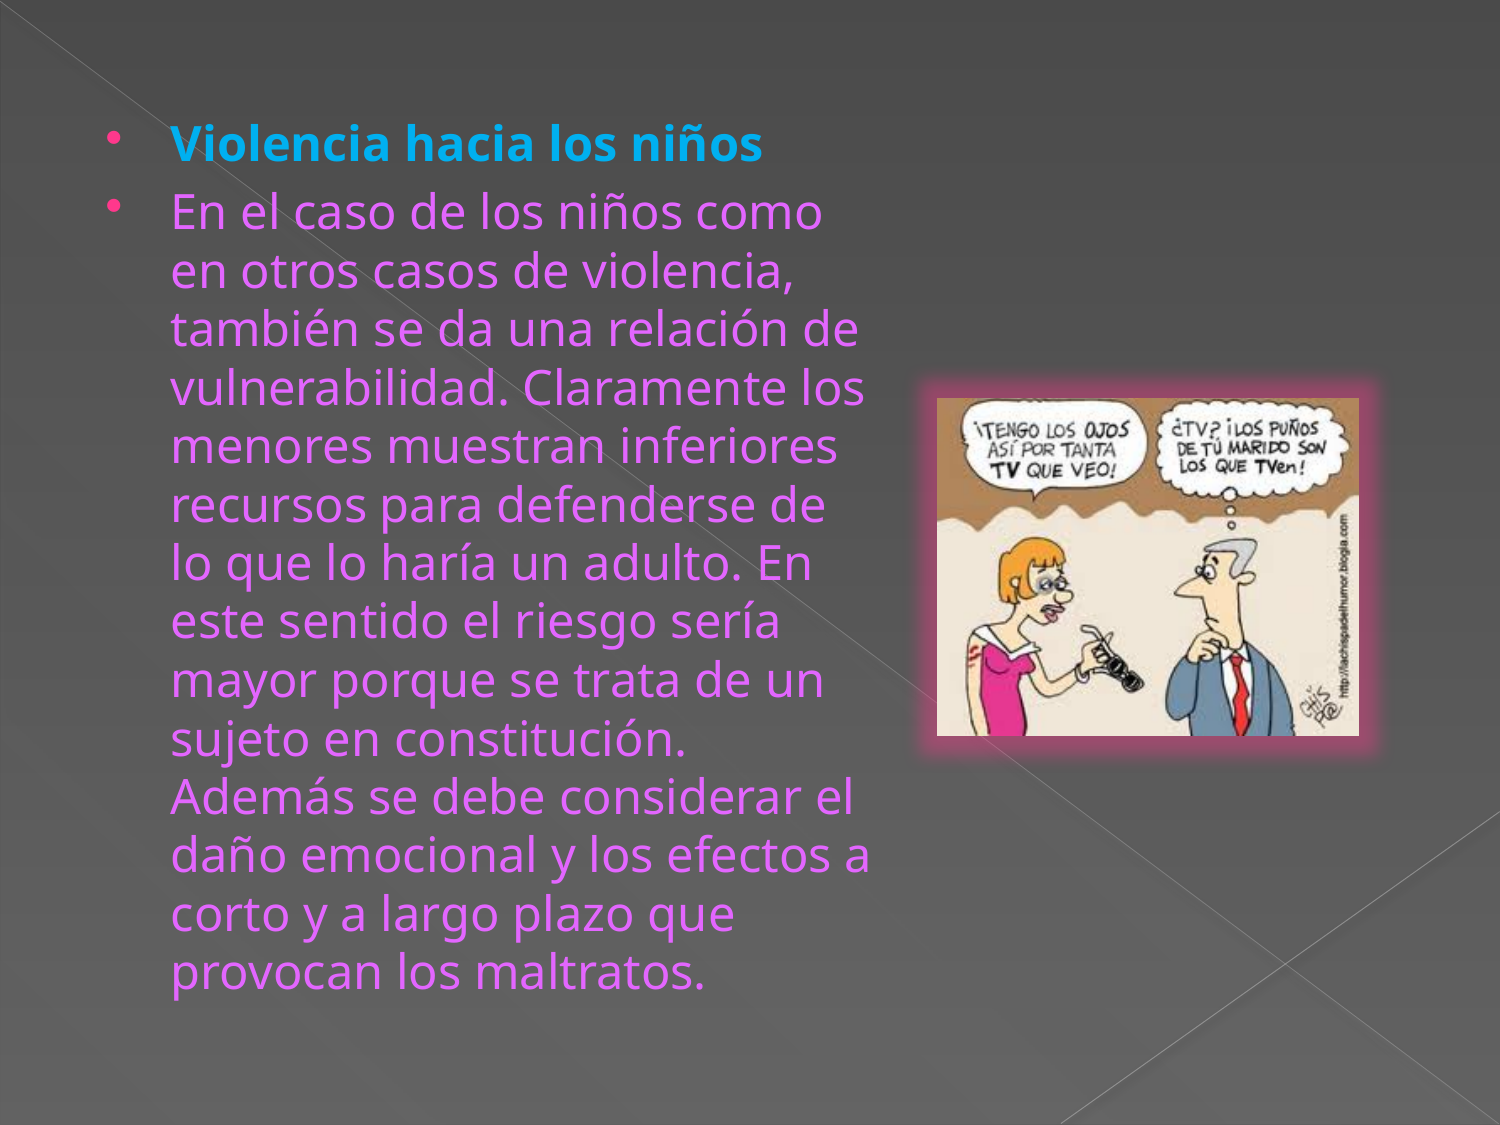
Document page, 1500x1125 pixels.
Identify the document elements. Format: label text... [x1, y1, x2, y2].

list Violencia hacia los niños En el caso de los niños como en otros casos de violencia, también se da una relación de vulnerabilidad. Claramente los menores muestran inferiores recursos para defenderse de lo que lo haría un adulto. En este sentido el riesgo sería mayor porque se trata de un sujeto en constitución. Además se debe considerar el daño emocional y los efectos a corto y a largo plazo que provocan los maltratos. [82, 105, 891, 1059]
picture [937, 398, 1360, 737]
